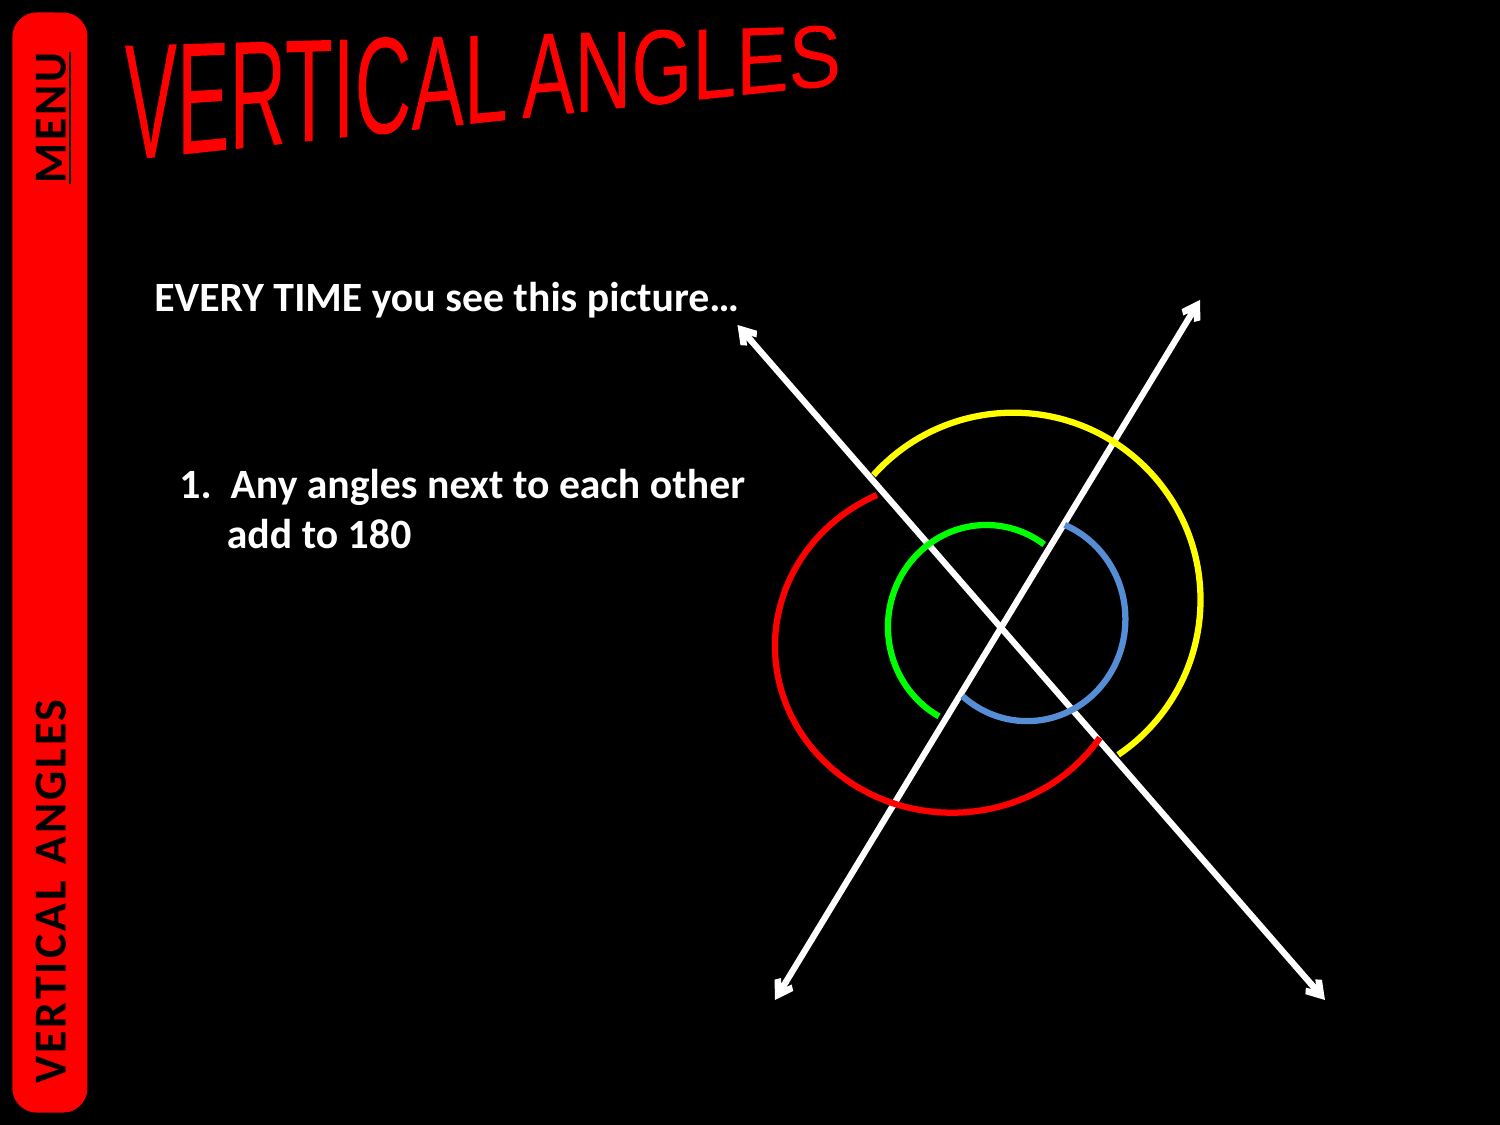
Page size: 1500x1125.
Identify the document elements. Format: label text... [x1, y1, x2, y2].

text_box [1099, 740, 1325, 1000]
text_box [873, 412, 1201, 755]
text_box VERTICAL ANGLES MENU [12, 37, 83, 1099]
text_box [911, 525, 1045, 657]
text_box 1. Any angles next to each other add to 180 [164, 449, 761, 565]
text_box [962, 525, 1126, 722]
text_box [1114, 299, 1201, 442]
text_box [774, 804, 895, 1000]
text_box [774, 495, 1100, 813]
text_box [12, 12, 88, 1113]
text_box [737, 324, 929, 544]
text_box EVERY TIME you see this picture… [139, 262, 755, 328]
